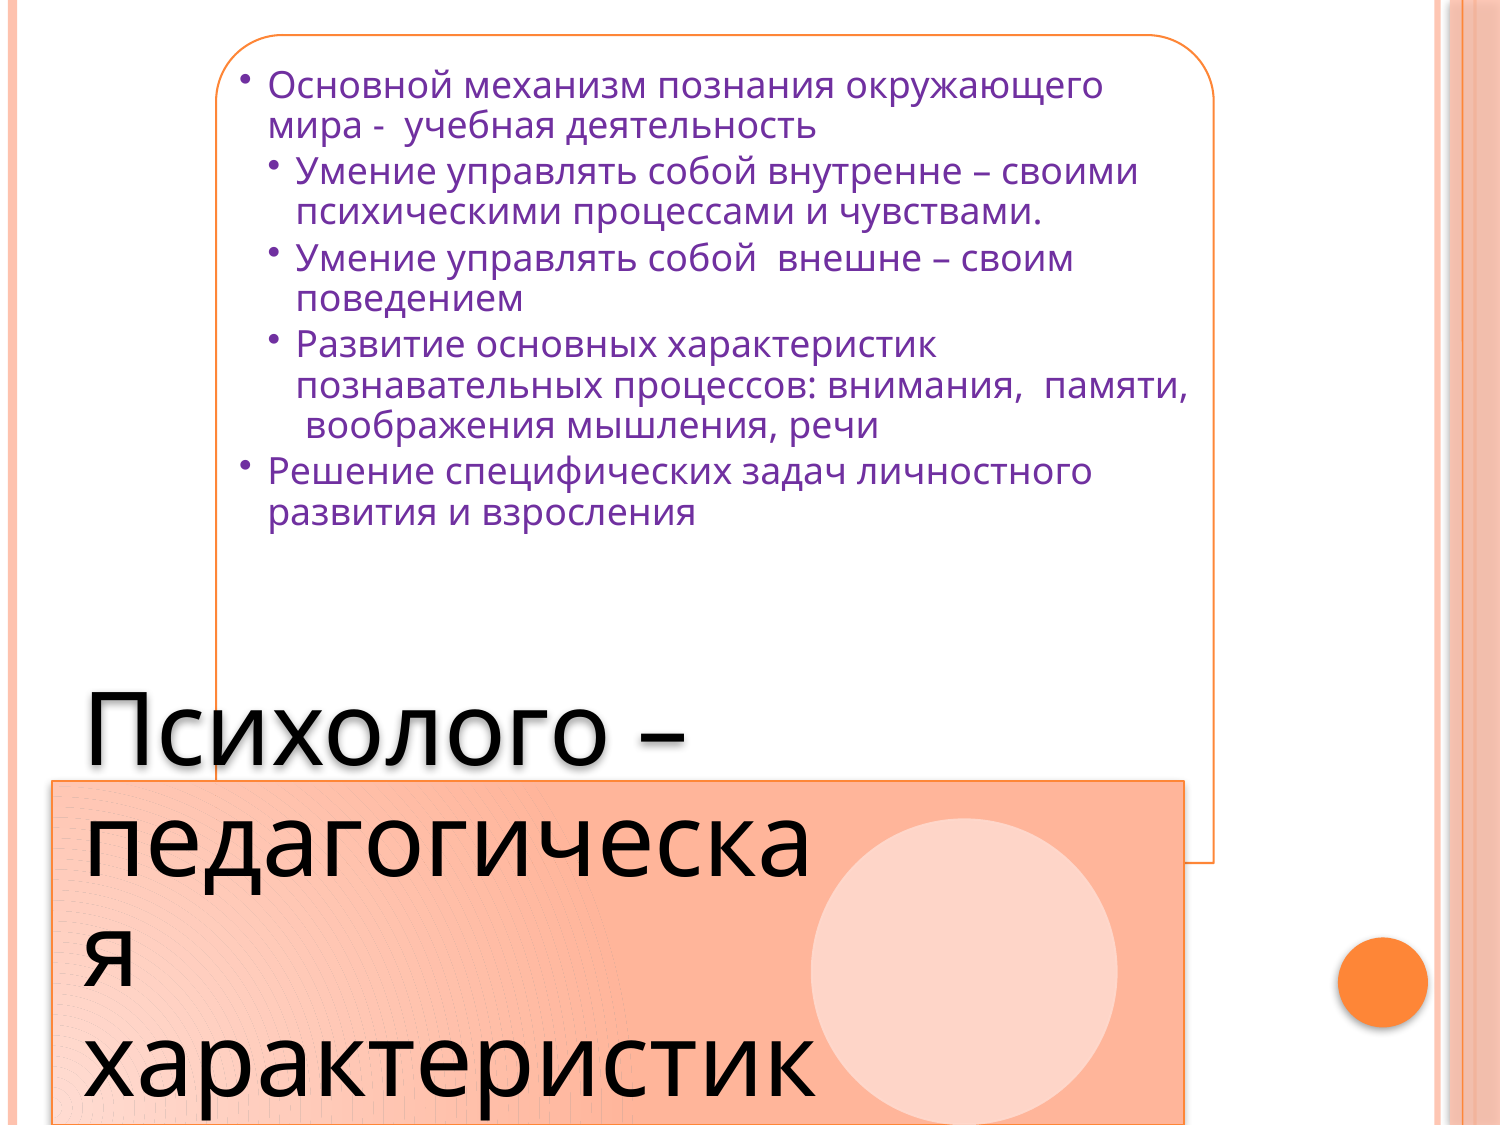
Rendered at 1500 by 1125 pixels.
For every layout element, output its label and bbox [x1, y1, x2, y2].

text_box [0, 34, 1220, 1125]
